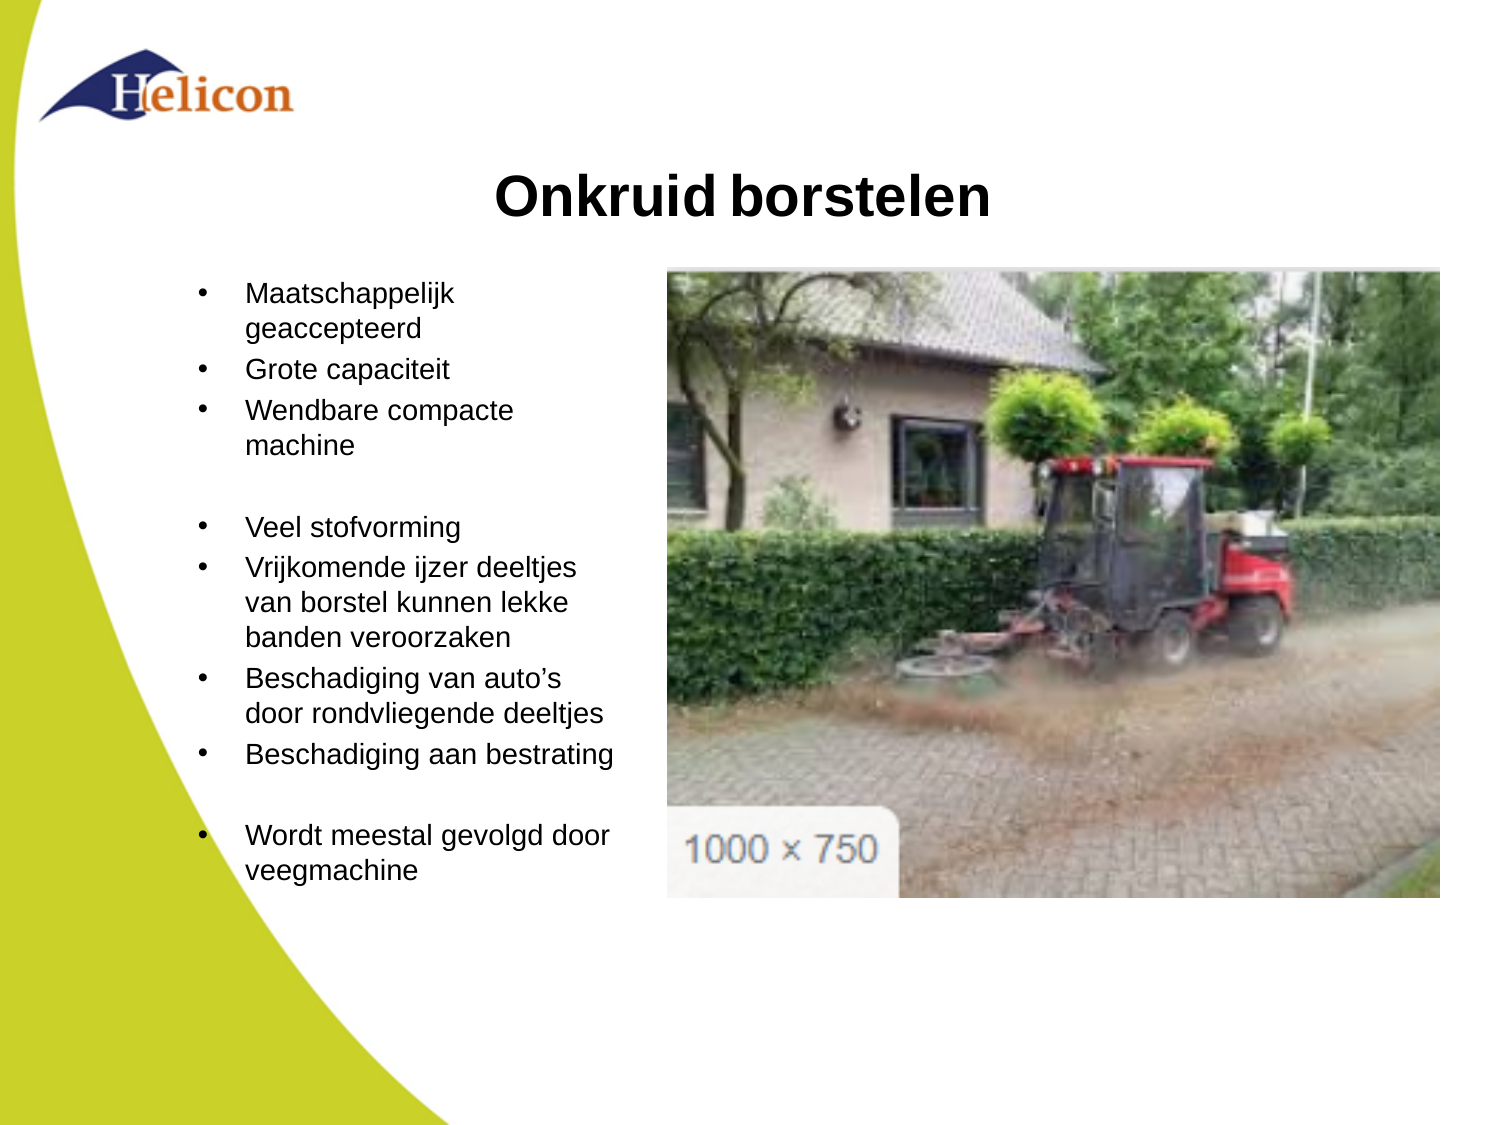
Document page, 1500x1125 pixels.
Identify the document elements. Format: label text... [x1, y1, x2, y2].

list Maatschappelijk geaccepteerd Grote capaciteit Wendbare compacte machine Veel stofvorming Vrijkomende ijzer deeltjes van borstel kunnen lekke banden veroorzaken Beschadiging van auto’s door rondvliegende deeltjes Beschadiging aan bestrating Wordt meestal gevolgd door veegmachine [183, 267, 644, 1005]
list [666, 266, 1440, 898]
title Onkruid borstelen [75, 44, 1412, 236]
picture [0, 0, 1500, 1125]
